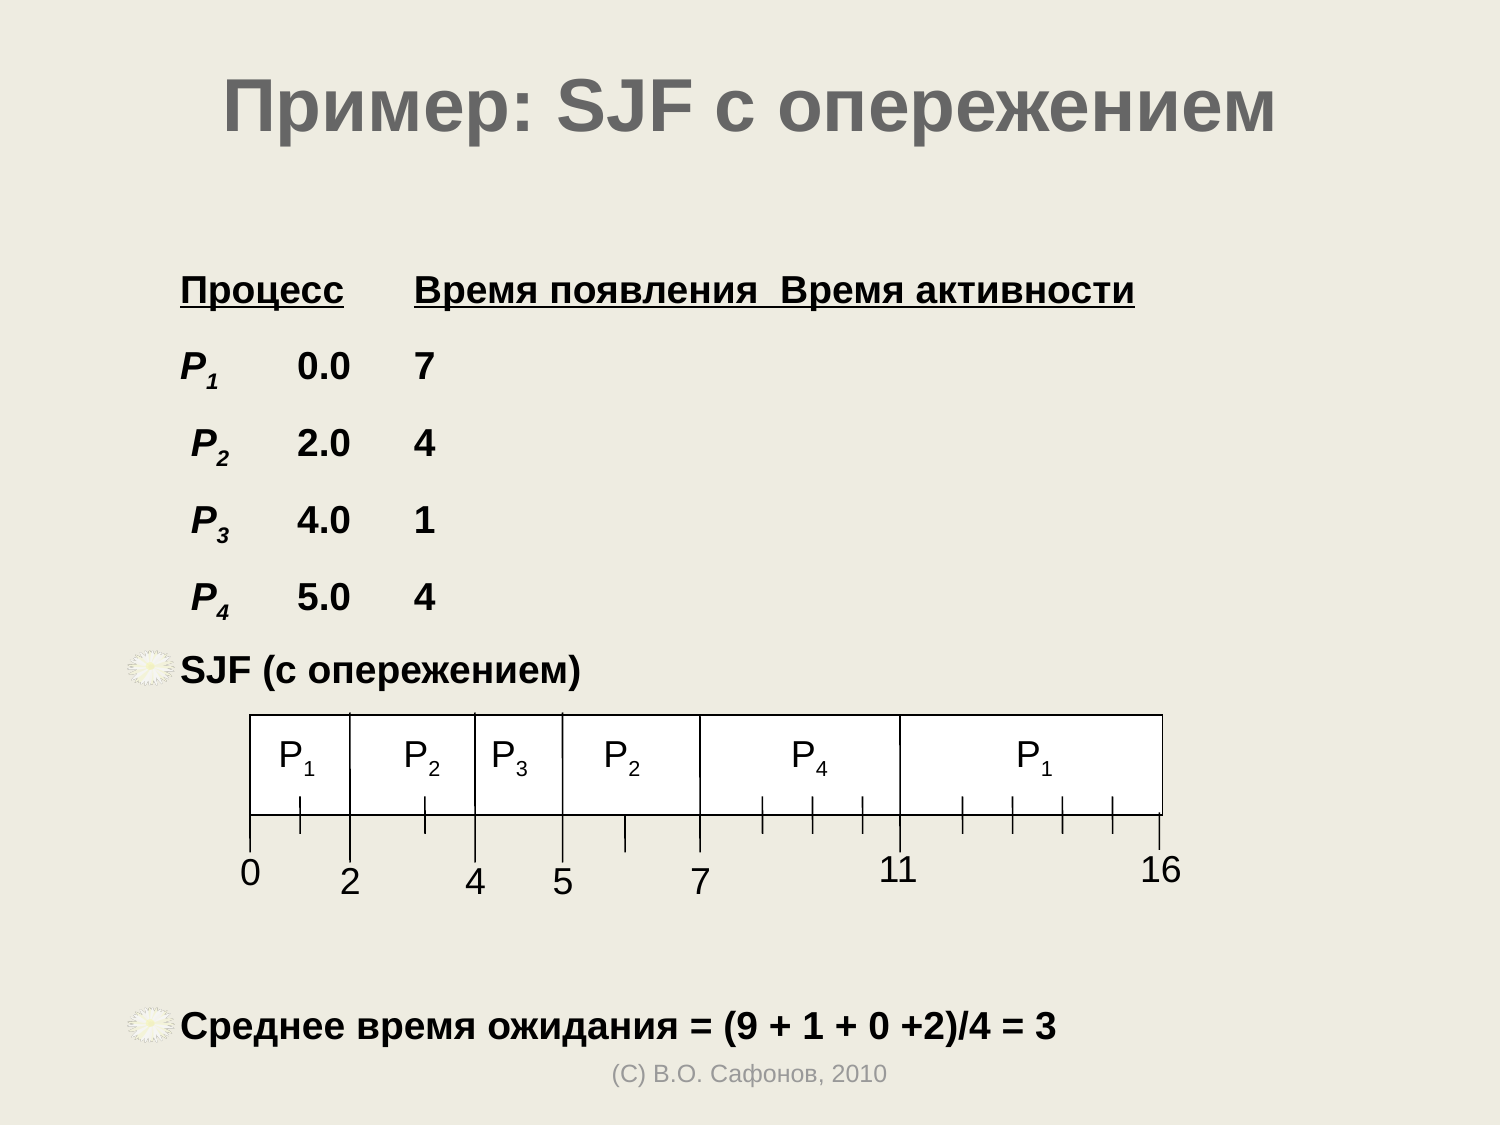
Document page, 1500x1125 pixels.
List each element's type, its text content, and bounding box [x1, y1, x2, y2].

title Пример: SJF с опережением [74, 45, 1426, 159]
list Процесс Время появления Время активности P1 0.0 7 P2 2.0 4 P3 4.0 1 P4 5.0 4 SJF (с опережением) Среднее время ожидания = (9 + 1 + 0 +2)/4 = 3 [112, 262, 1413, 1063]
picture [127, 650, 175, 686]
footer (C) В.О. Сафонов, 2010 [512, 1063, 988, 1103]
picture [127, 1007, 175, 1043]
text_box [224, 712, 1198, 911]
